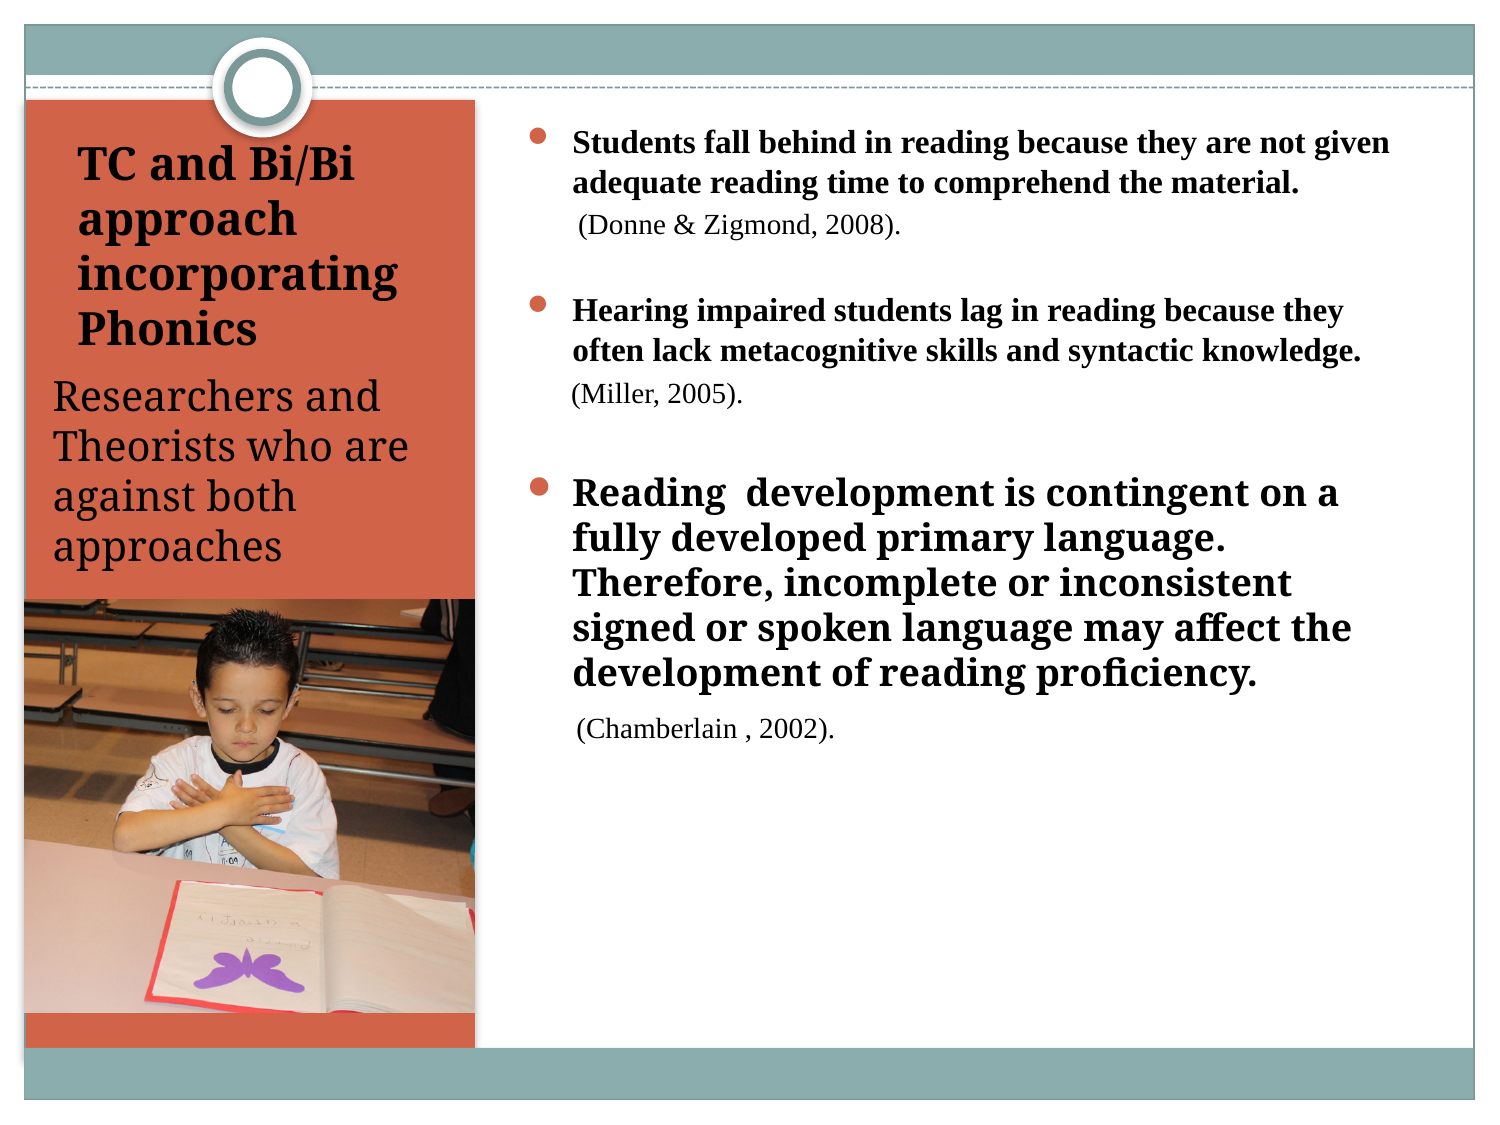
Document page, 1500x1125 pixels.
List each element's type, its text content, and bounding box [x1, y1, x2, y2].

title TC and Bi/Bi approach incorporating Phonics [62, 112, 451, 363]
list Researchers and Theorists who are against both approaches [37, 362, 426, 597]
picture [24, 599, 476, 1013]
list Students fall behind in reading because they are not given adequate reading time to comprehend the material. (Donne & Zigmond, 2008). Hearing impaired students lag in reading because they often lack metacognitive skills and syntactic knowledge. (Miller, 2005). Reading development is contingent on a fully developed primary language. Therefore, incomplete or inconsistent signed or spoken language may affect the development of reading proficiency. (Chamberlain , 2002). [512, 112, 1438, 1001]
